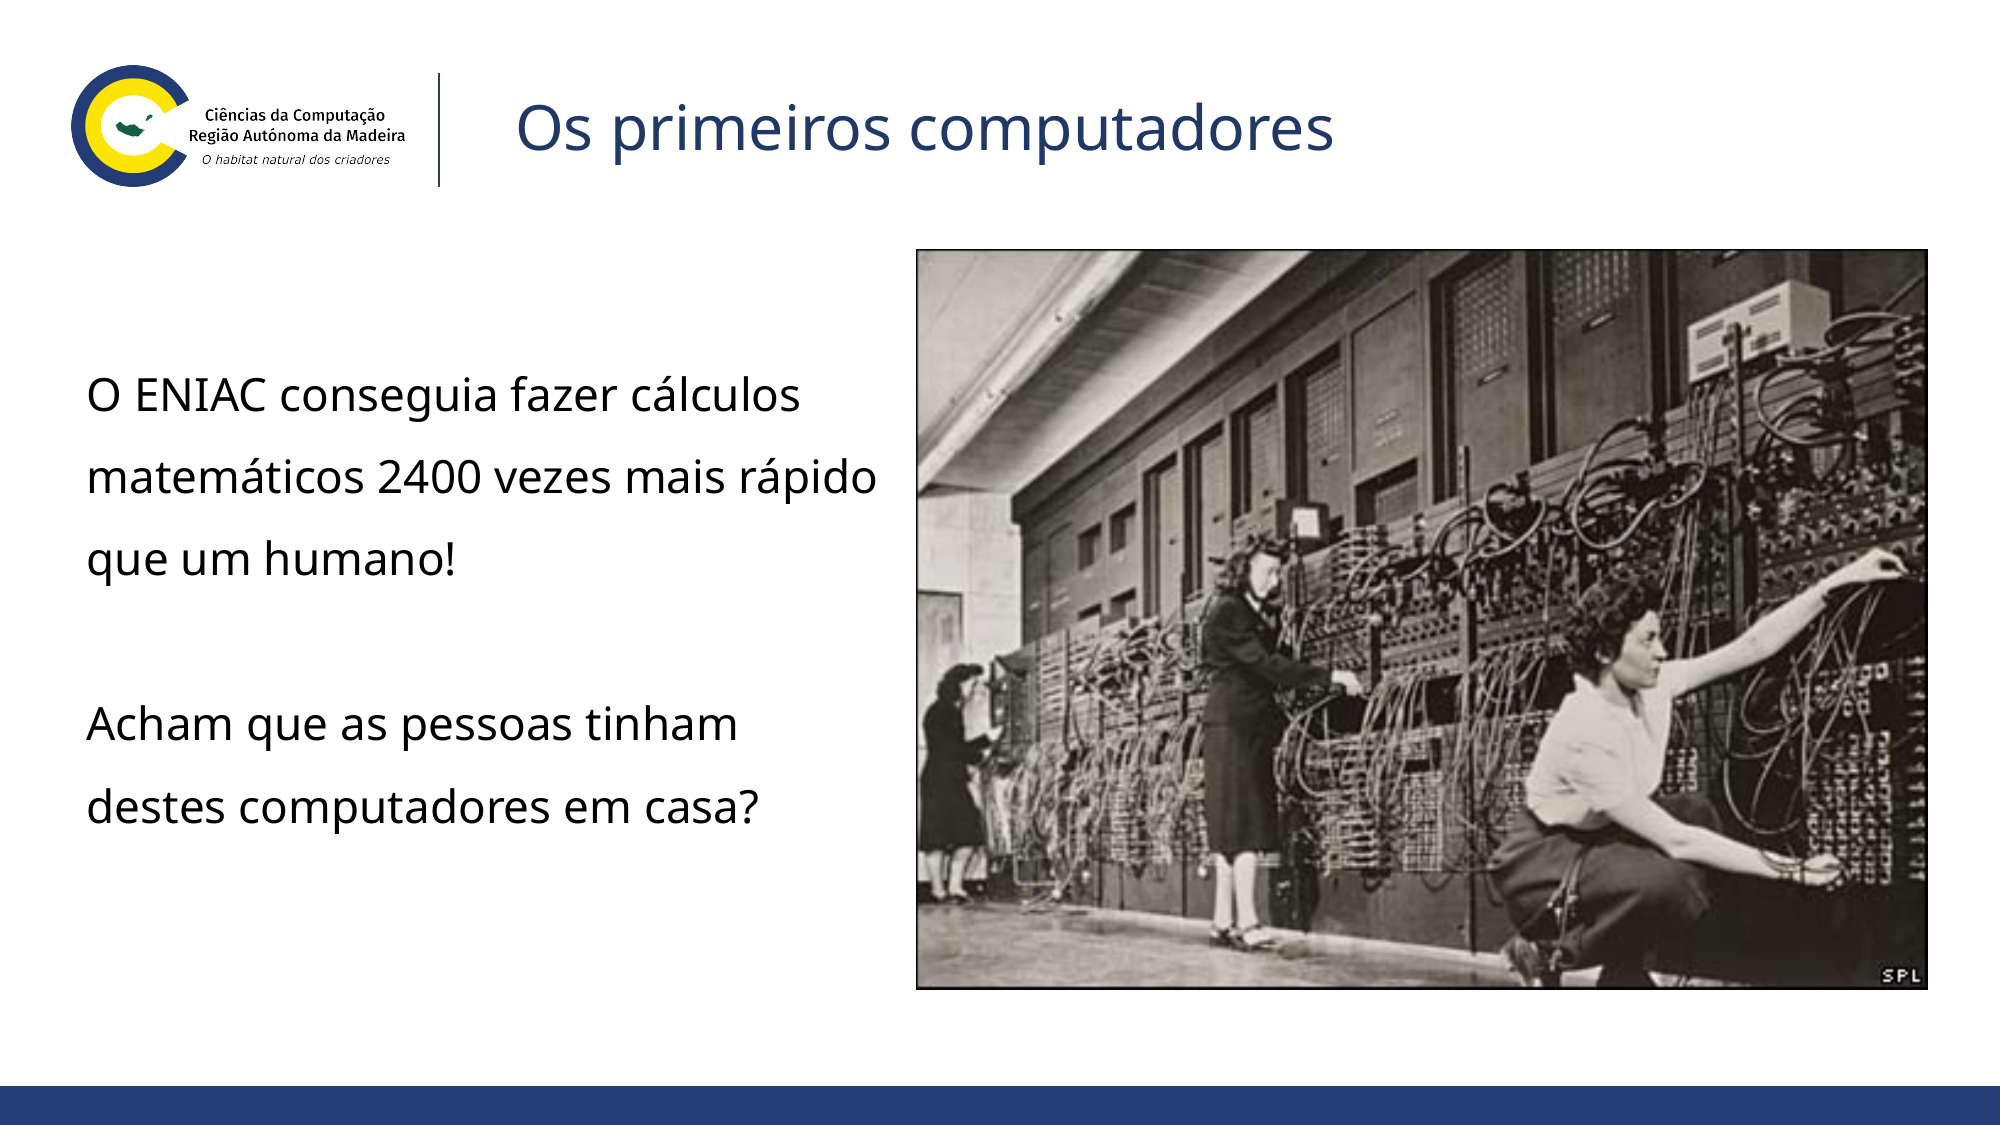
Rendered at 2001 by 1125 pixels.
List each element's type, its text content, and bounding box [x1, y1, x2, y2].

text_box [0, 1085, 2000, 1125]
picture [916, 249, 1928, 990]
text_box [71, 65, 440, 188]
text_box O ENIAC conseguia fazer cálculos matemáticos 2400 vezes mais rápido que um humano! Acham que as pessoas tinham destes computadores em casa? [71, 330, 898, 840]
text_box Os primeiros computadores [500, 80, 1352, 171]
